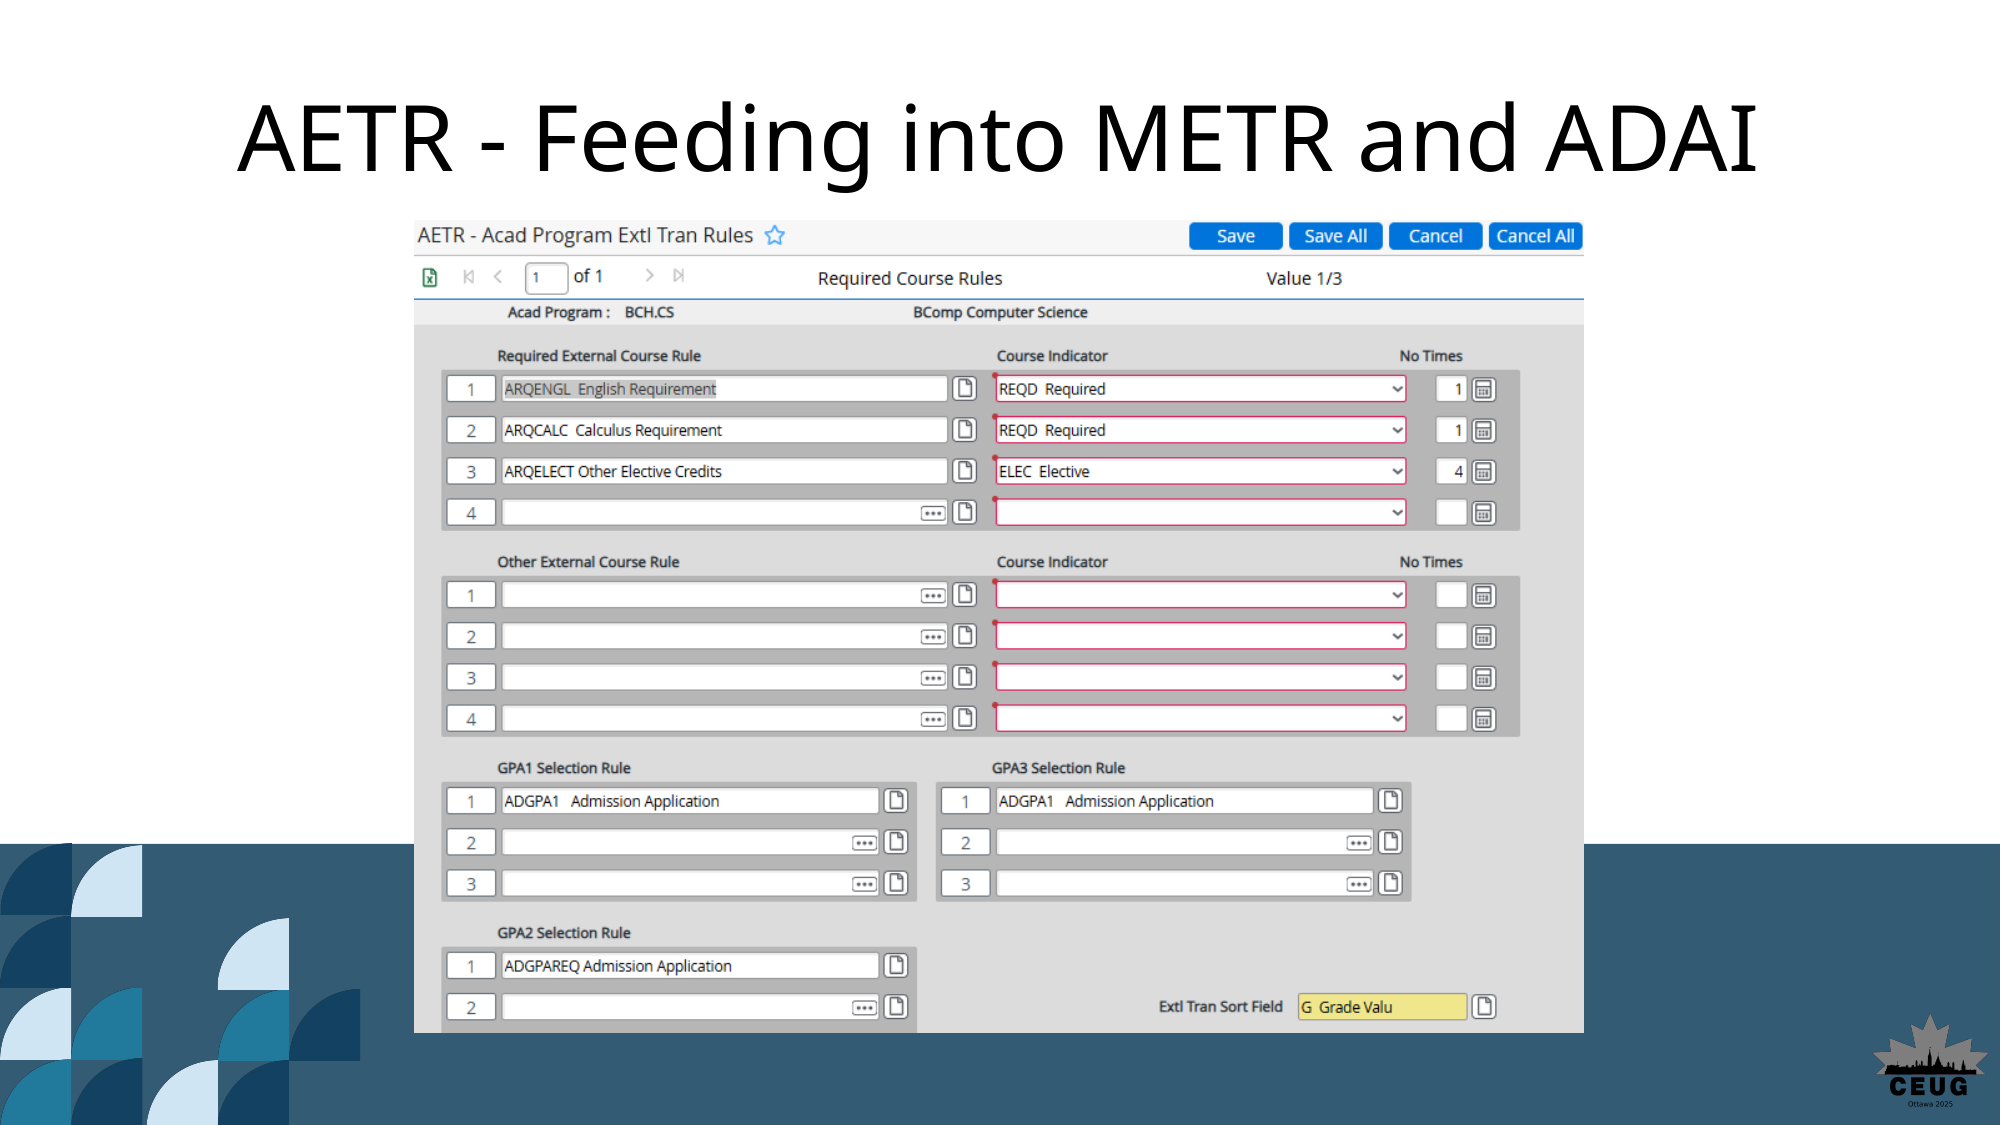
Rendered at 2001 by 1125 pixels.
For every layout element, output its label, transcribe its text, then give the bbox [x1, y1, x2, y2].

picture [1872, 1013, 1989, 1110]
picture [0, 843, 143, 1125]
picture [414, 220, 1585, 1034]
title AETR - Feeding into METR and ADAI [74, 63, 1925, 221]
picture [146, 918, 361, 1125]
